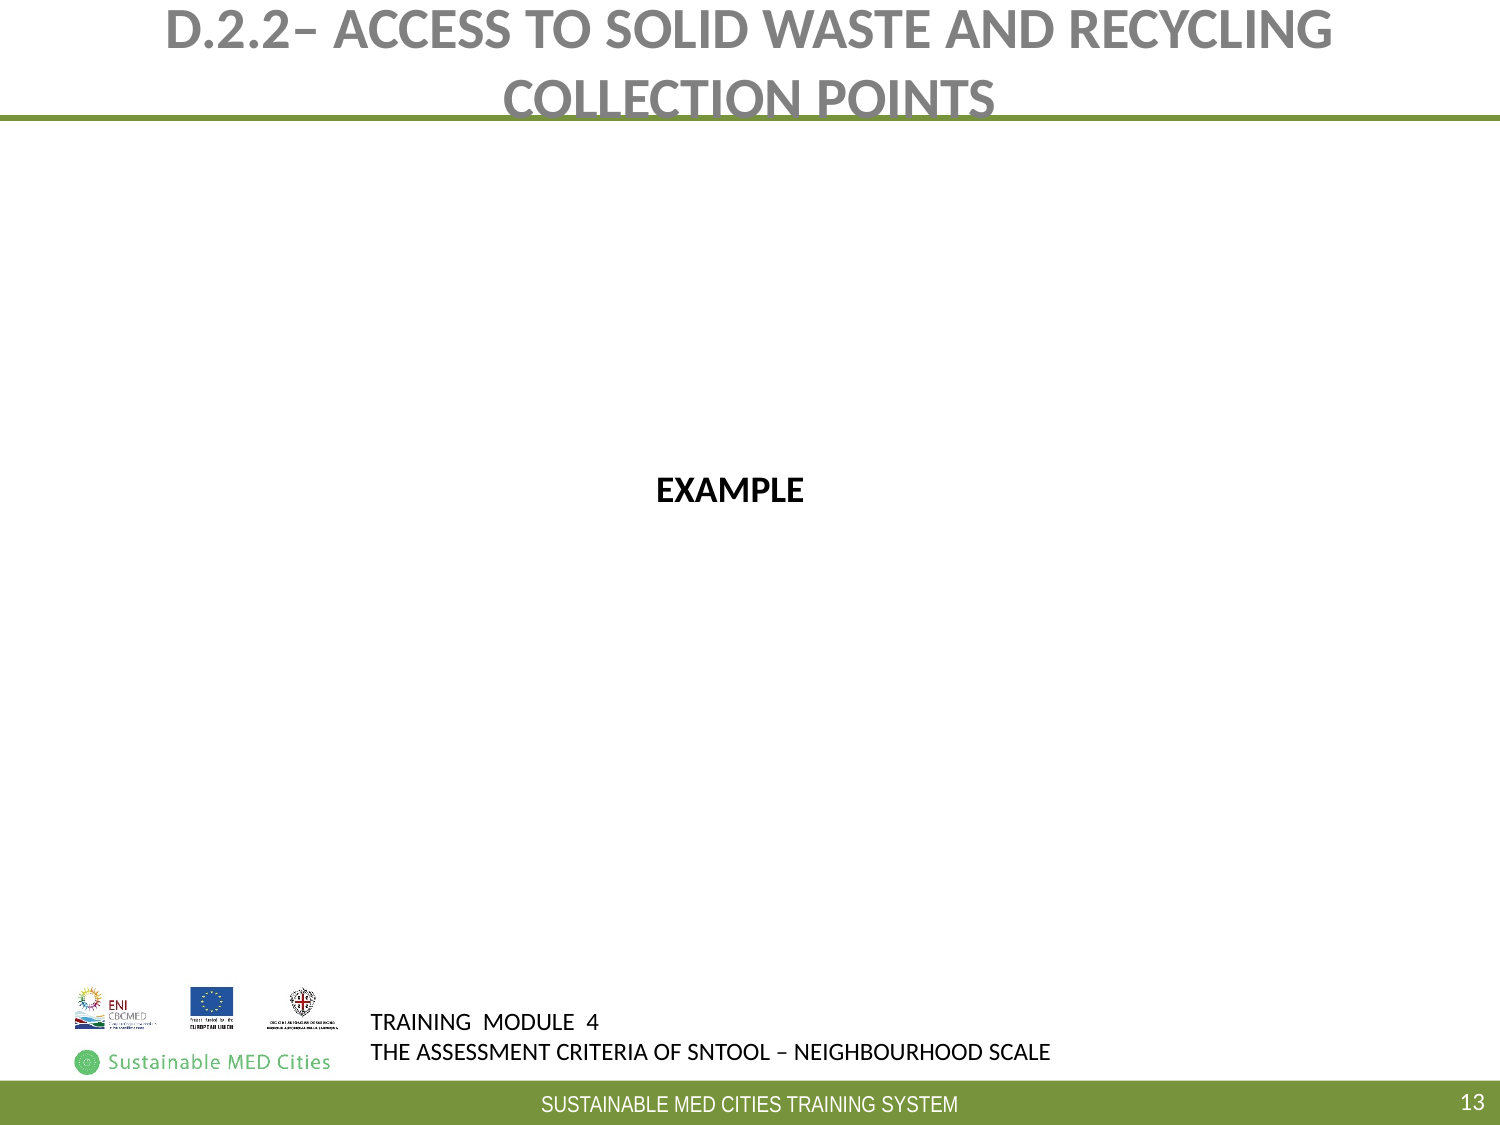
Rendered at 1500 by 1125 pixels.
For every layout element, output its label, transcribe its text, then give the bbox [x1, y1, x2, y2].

slide_number 13 [1149, 1080, 1500, 1120]
title D.2.2– ACCESS TO SOLID WASTE AND RECYCLING COLLECTION POINTS [0, 0, 1500, 121]
picture [62, 978, 356, 1080]
list EXAMPLE [43, 262, 1425, 944]
